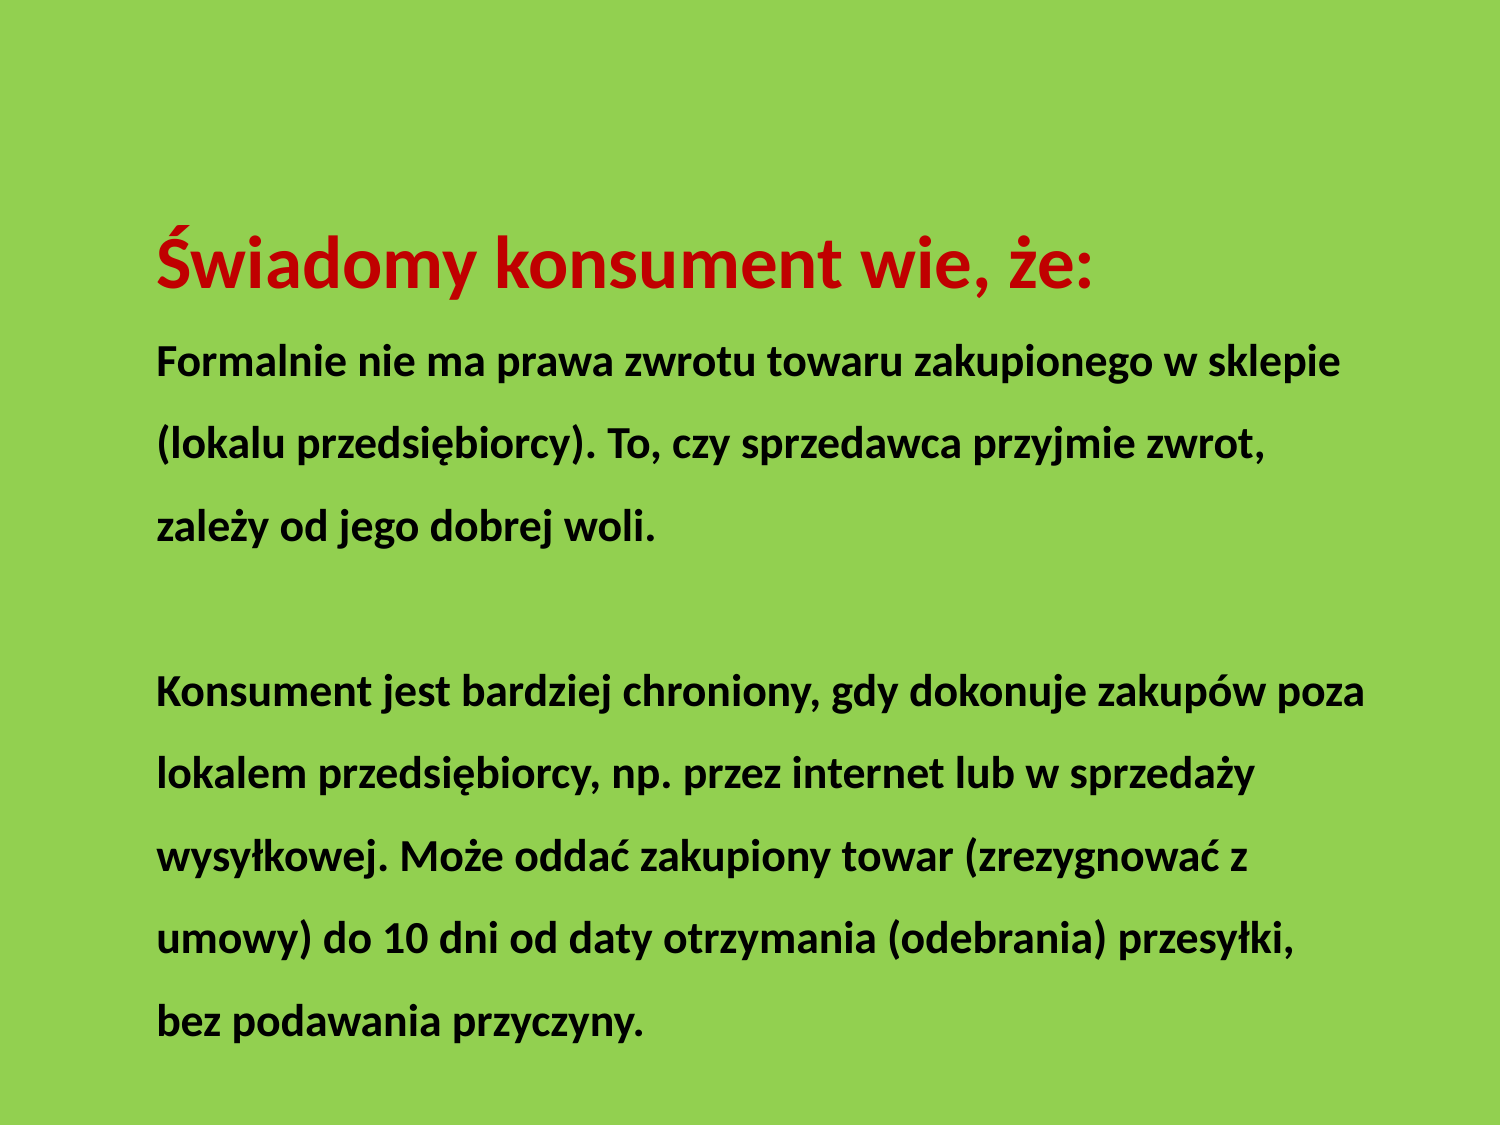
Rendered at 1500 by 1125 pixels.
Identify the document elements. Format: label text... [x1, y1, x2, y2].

text_box Świadomy konsument wie, że: Formalnie nie ma prawa zwrotu towaru zakupionego w sklepie (lokalu przedsiębiorcy). To, czy sprzedawca przyjmie zwrot, zależy od jego dobrej woli. Konsument jest bardziej chroniony, gdy dokonuje zakupów poza lokalem przedsiębiorcy, np. przez internet lub w sprzedaży wysyłkowej. Może oddać zakupiony towar (zrezygnować z umowy) do 10 dni od daty otrzymania (odebrania) przesyłki, bez podawania przyczyny. [141, 160, 1382, 1053]
